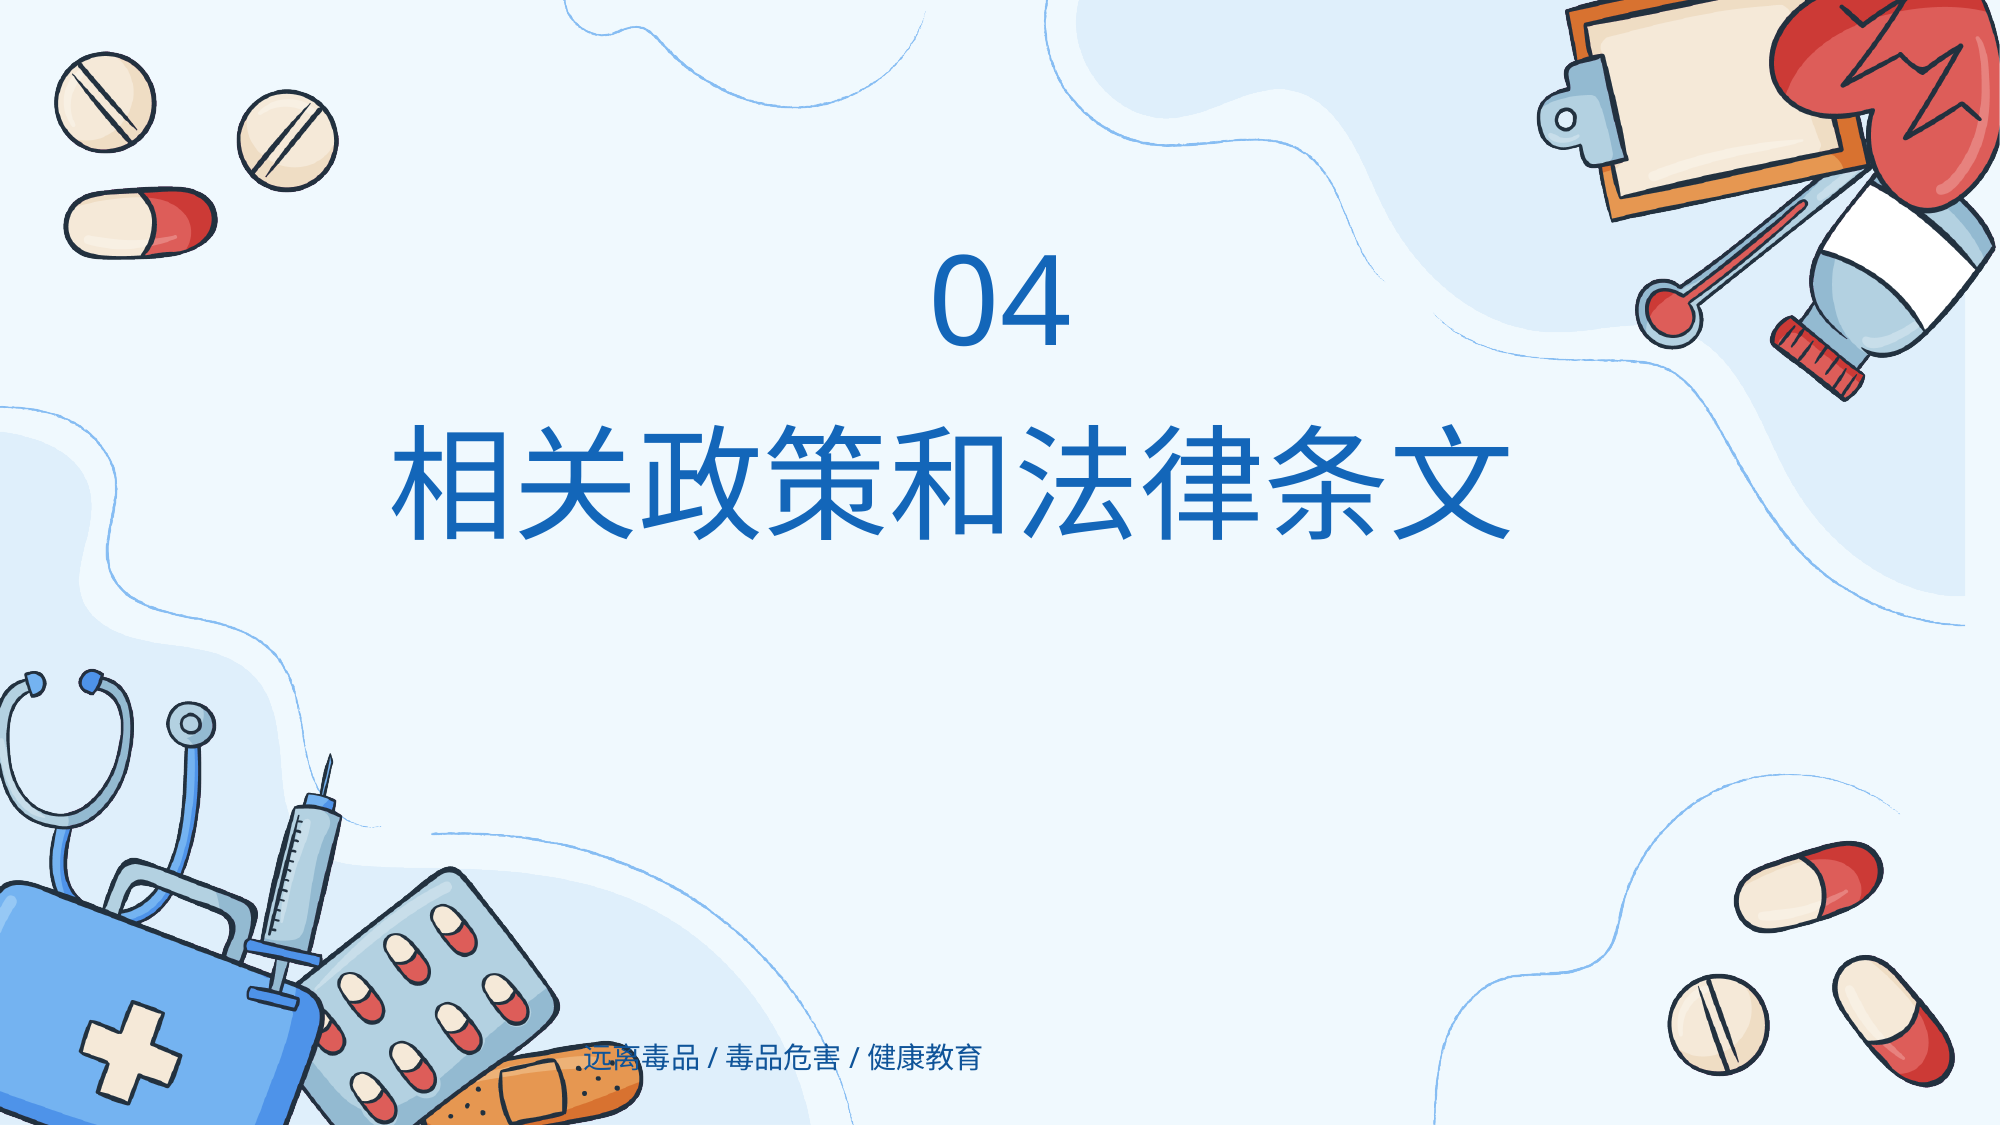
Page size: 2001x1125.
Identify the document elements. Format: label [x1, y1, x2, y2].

picture [0, 0, 2000, 1125]
text_box [348, 212, 1555, 565]
